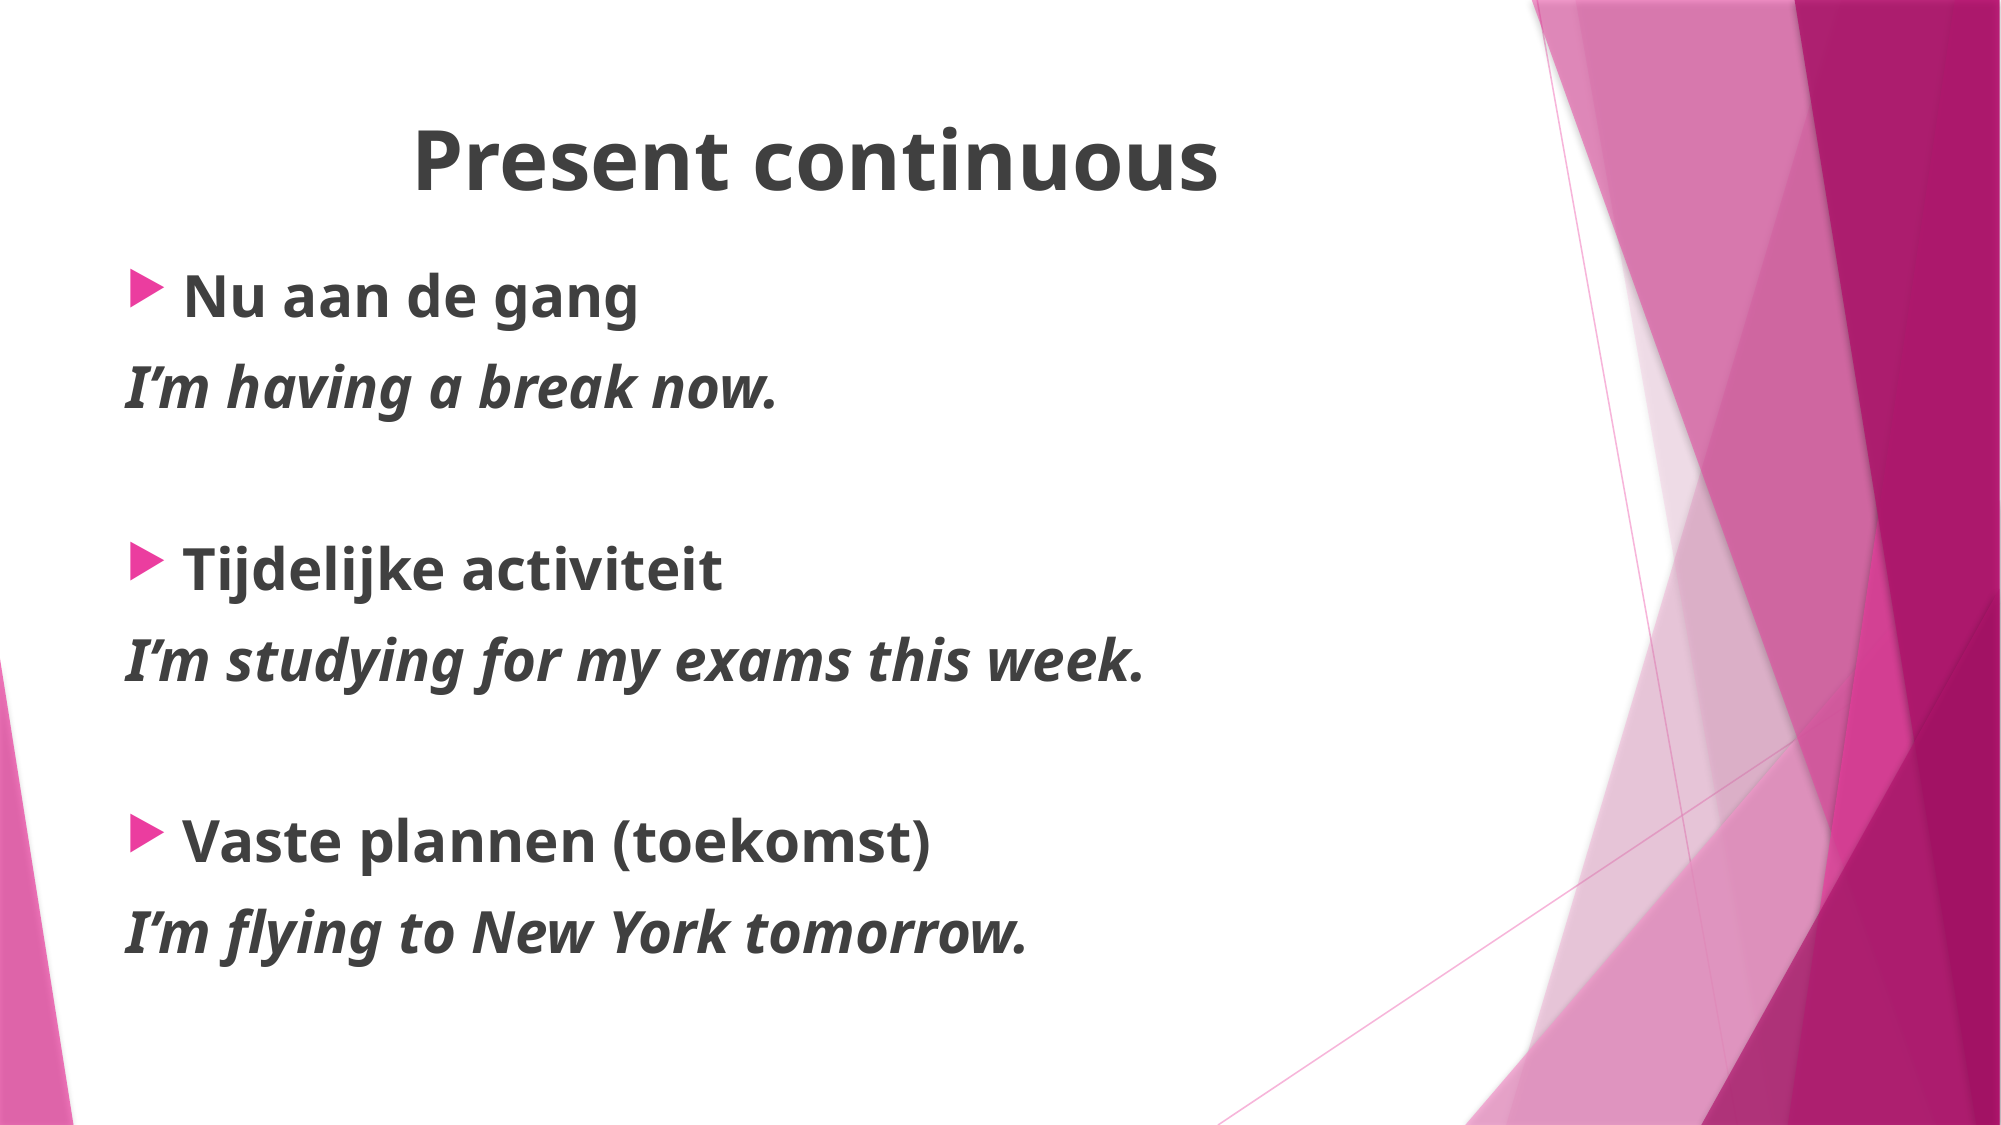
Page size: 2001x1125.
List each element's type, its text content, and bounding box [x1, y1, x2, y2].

list Nu aan de gang I’m having a break now. Tijdelijke activiteit I’m studying for my exams this week. Vaste plannen (toekomst) I’m flying to New York tomorrow. [111, 252, 1522, 991]
title Present continuous [111, 99, 1522, 252]
